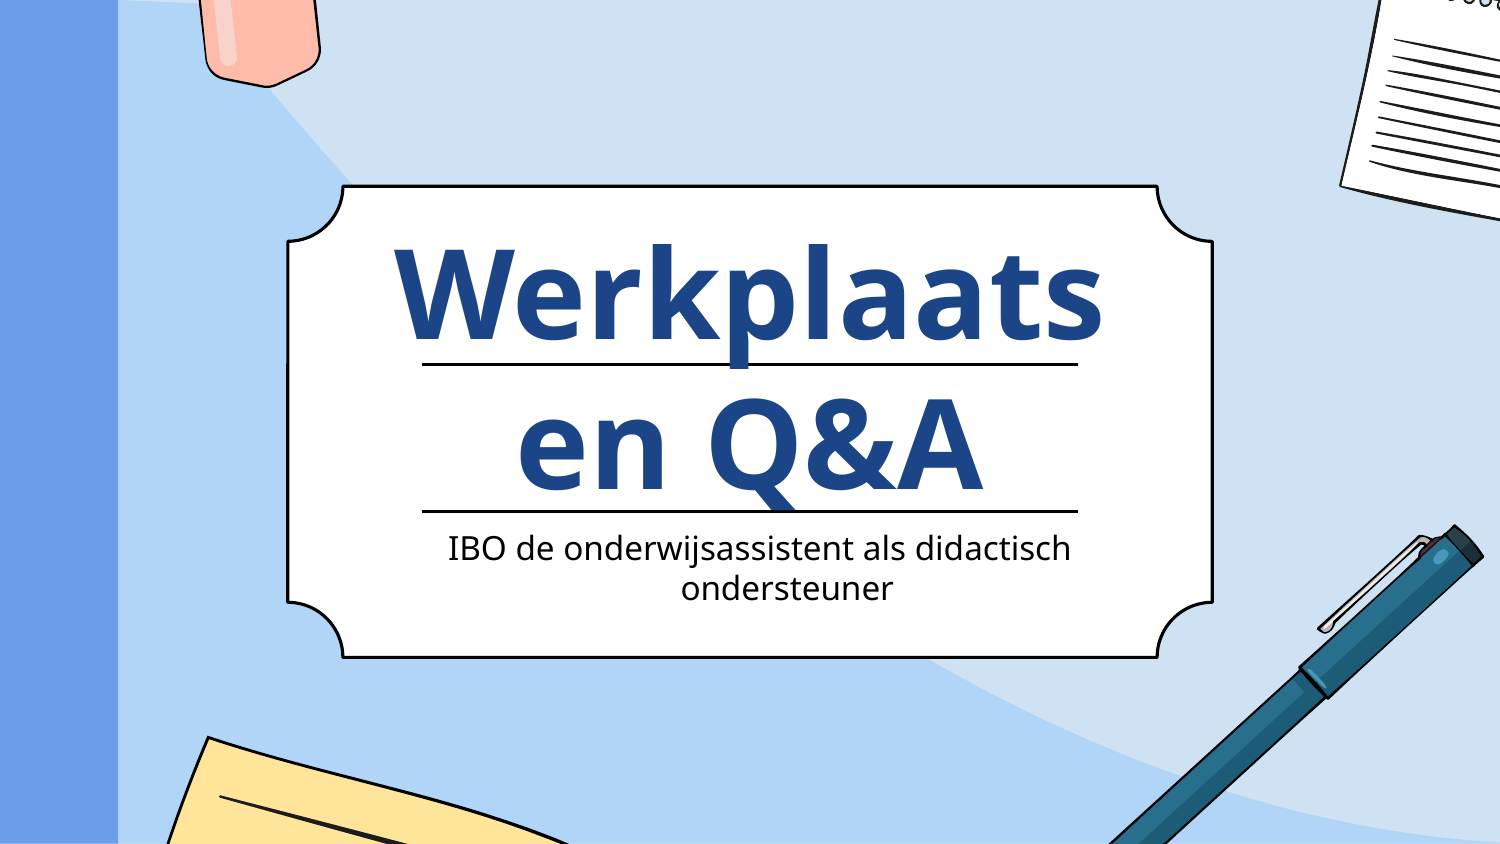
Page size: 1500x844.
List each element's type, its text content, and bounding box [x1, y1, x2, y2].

title Werkplaats en Q&A [385, 245, 1115, 484]
subtitle IBO de onderwijsassistent als didactisch ondersteuner [358, 537, 1142, 597]
